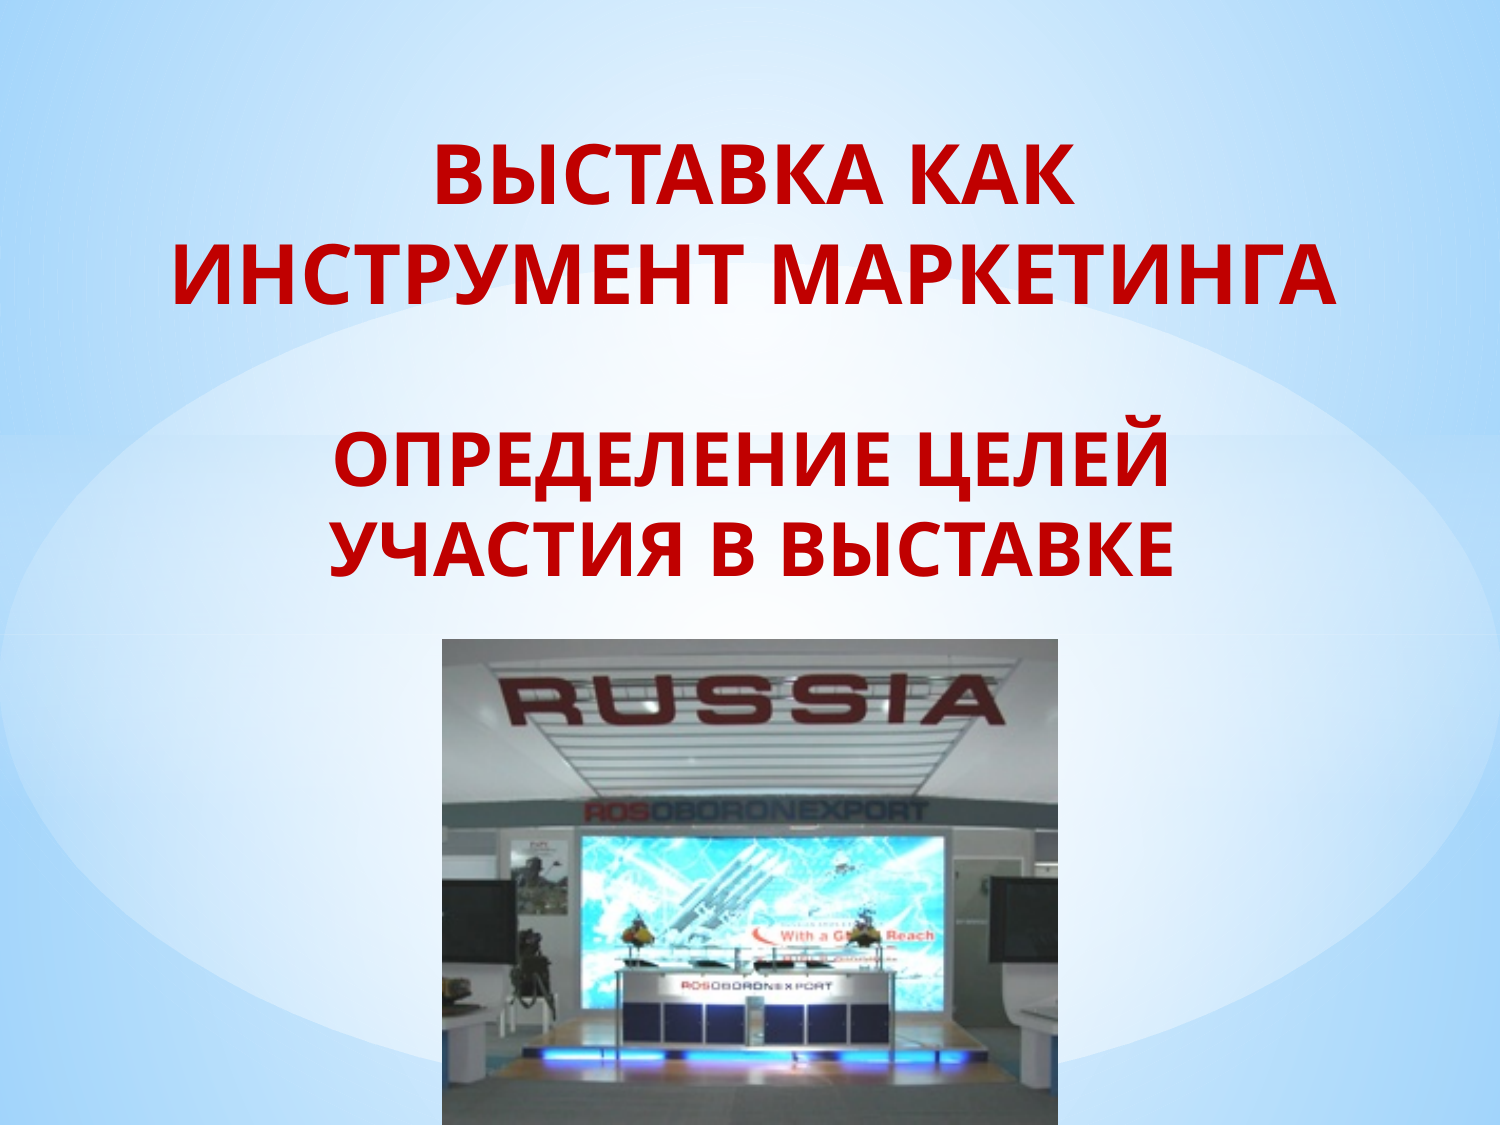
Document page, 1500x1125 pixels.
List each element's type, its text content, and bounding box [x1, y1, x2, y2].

title ВЫСТАВКА КАК ИНСТРУМЕНТ МАРКЕТИНГА ОПРЕДЕЛЕНИЕ ЦЕЛЕЙ УЧАСТИЯ В ВЫСТАВКЕ [100, 113, 1376, 752]
picture [442, 638, 1058, 1125]
